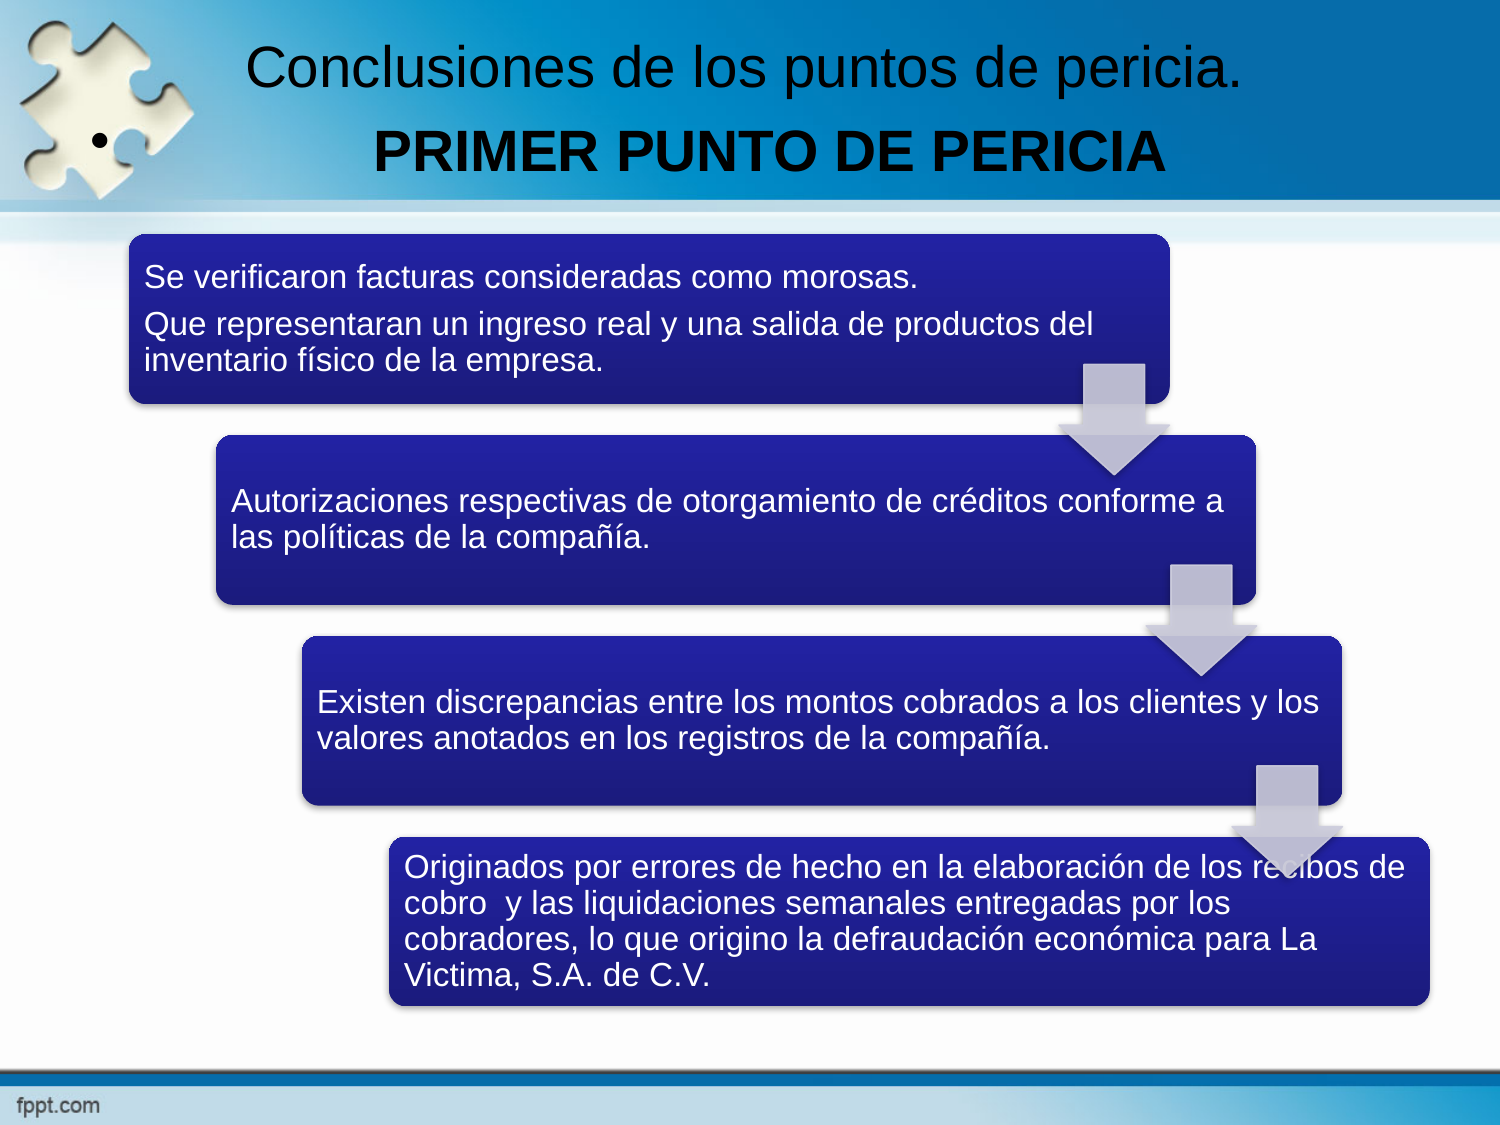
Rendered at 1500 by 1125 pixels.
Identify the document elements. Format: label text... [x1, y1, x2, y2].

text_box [128, 234, 1430, 1007]
list PRIMER PUNTO DE PERICIA [74, 105, 1426, 1006]
picture [882, 50, 894, 58]
picture [0, 0, 1500, 1125]
title Conclusiones de los puntos de pericia. [70, 58, 1421, 141]
